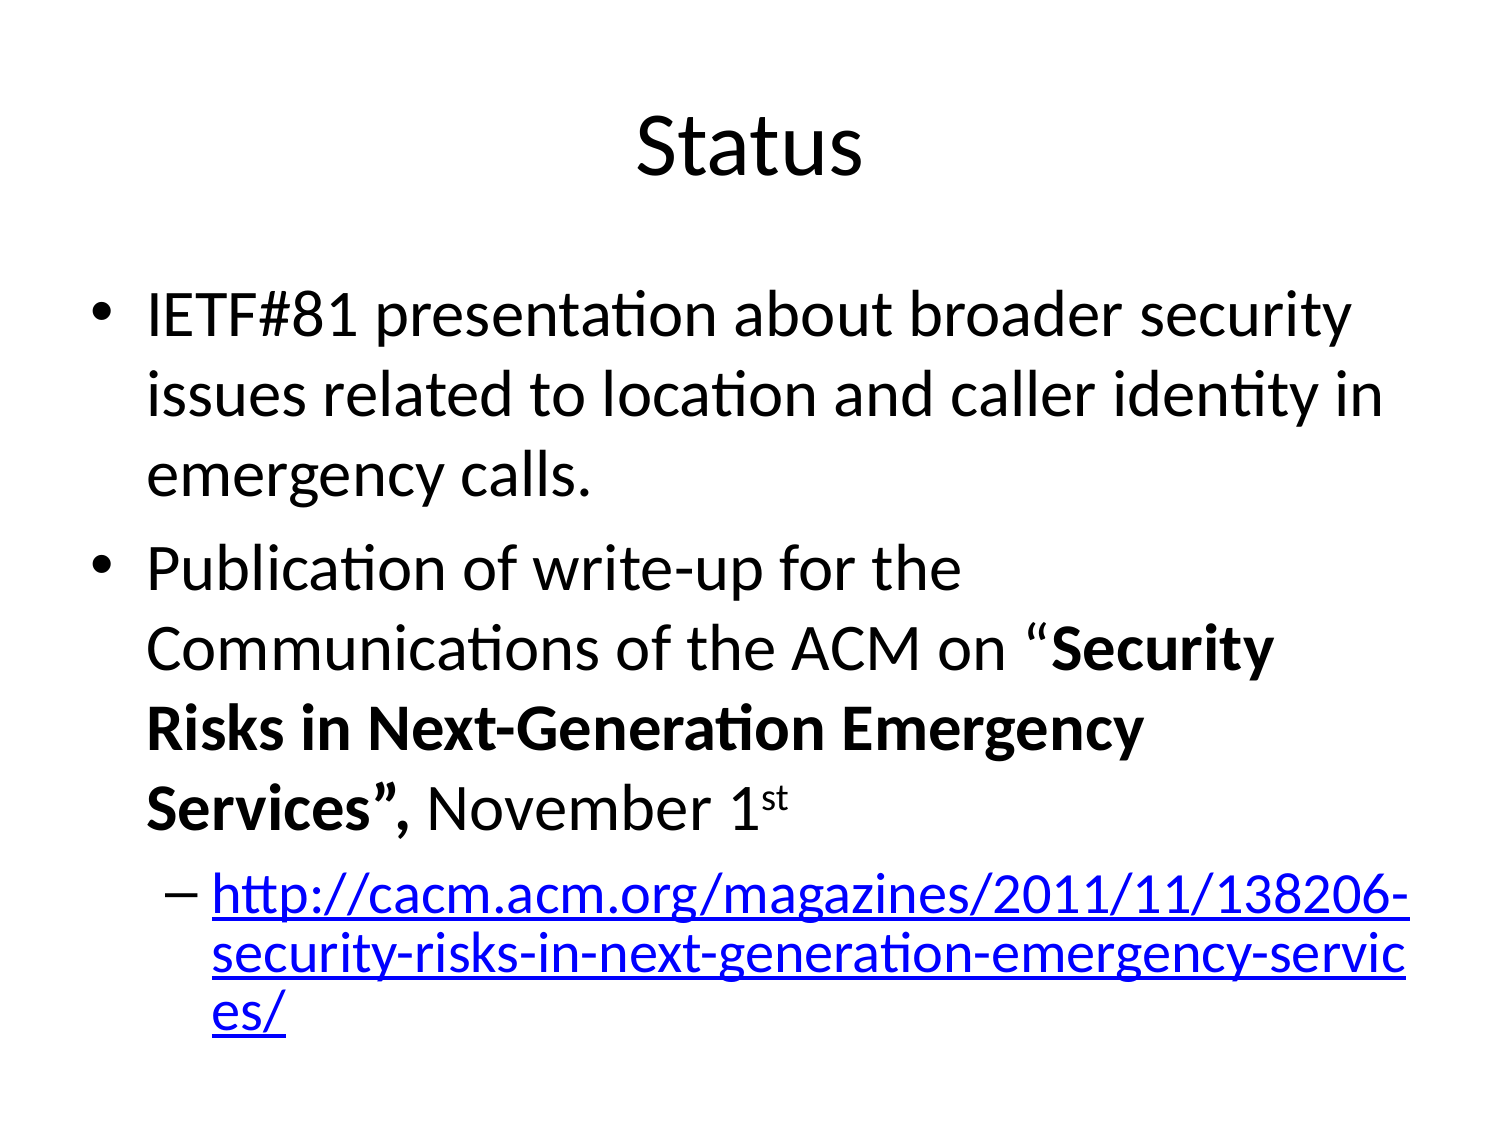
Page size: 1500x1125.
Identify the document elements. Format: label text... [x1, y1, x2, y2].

list IETF#81 presentation about broader security issues related to location and caller identity in emergency calls. Publication of write-up for the Communications of the ACM on “Security Risks in Next-Generation Emergency Services”, November 1st http://cacm.acm.org/magazines/2011/11/138206-security-risks-in-next-generation-emergency-services/ [75, 262, 1425, 1005]
title Status [75, 45, 1425, 233]
